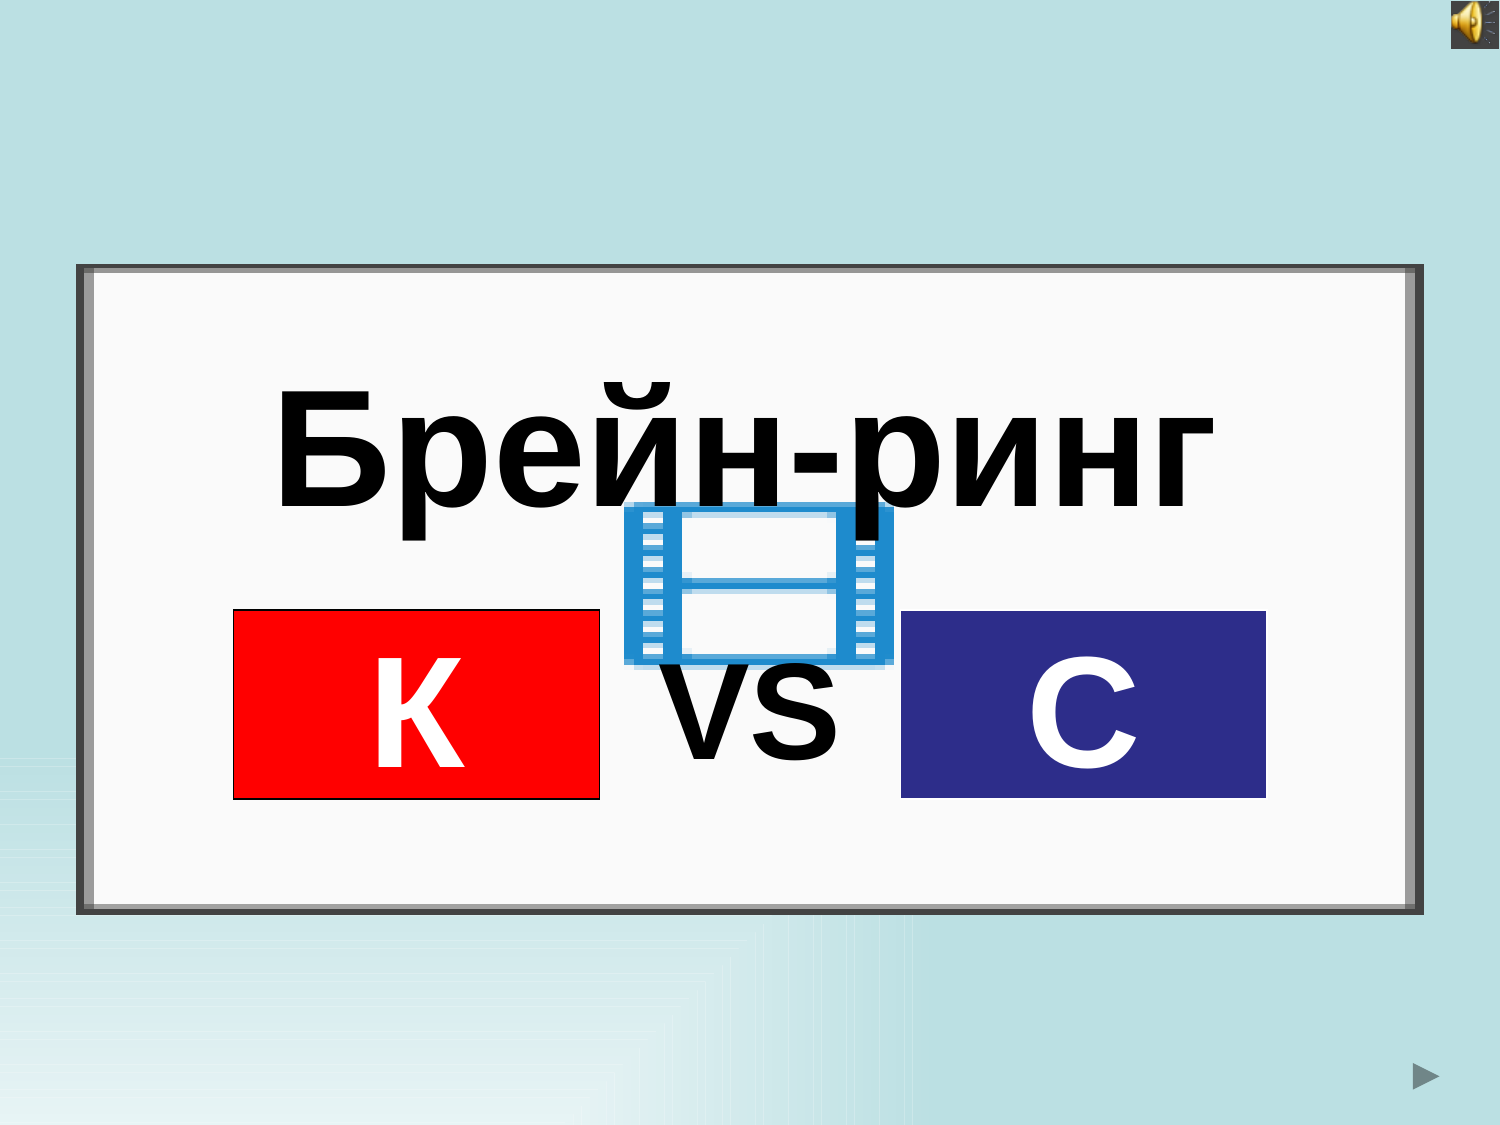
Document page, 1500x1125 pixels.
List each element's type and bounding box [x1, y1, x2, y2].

picture [1449, 0, 1500, 51]
text_box [233, 331, 1268, 800]
